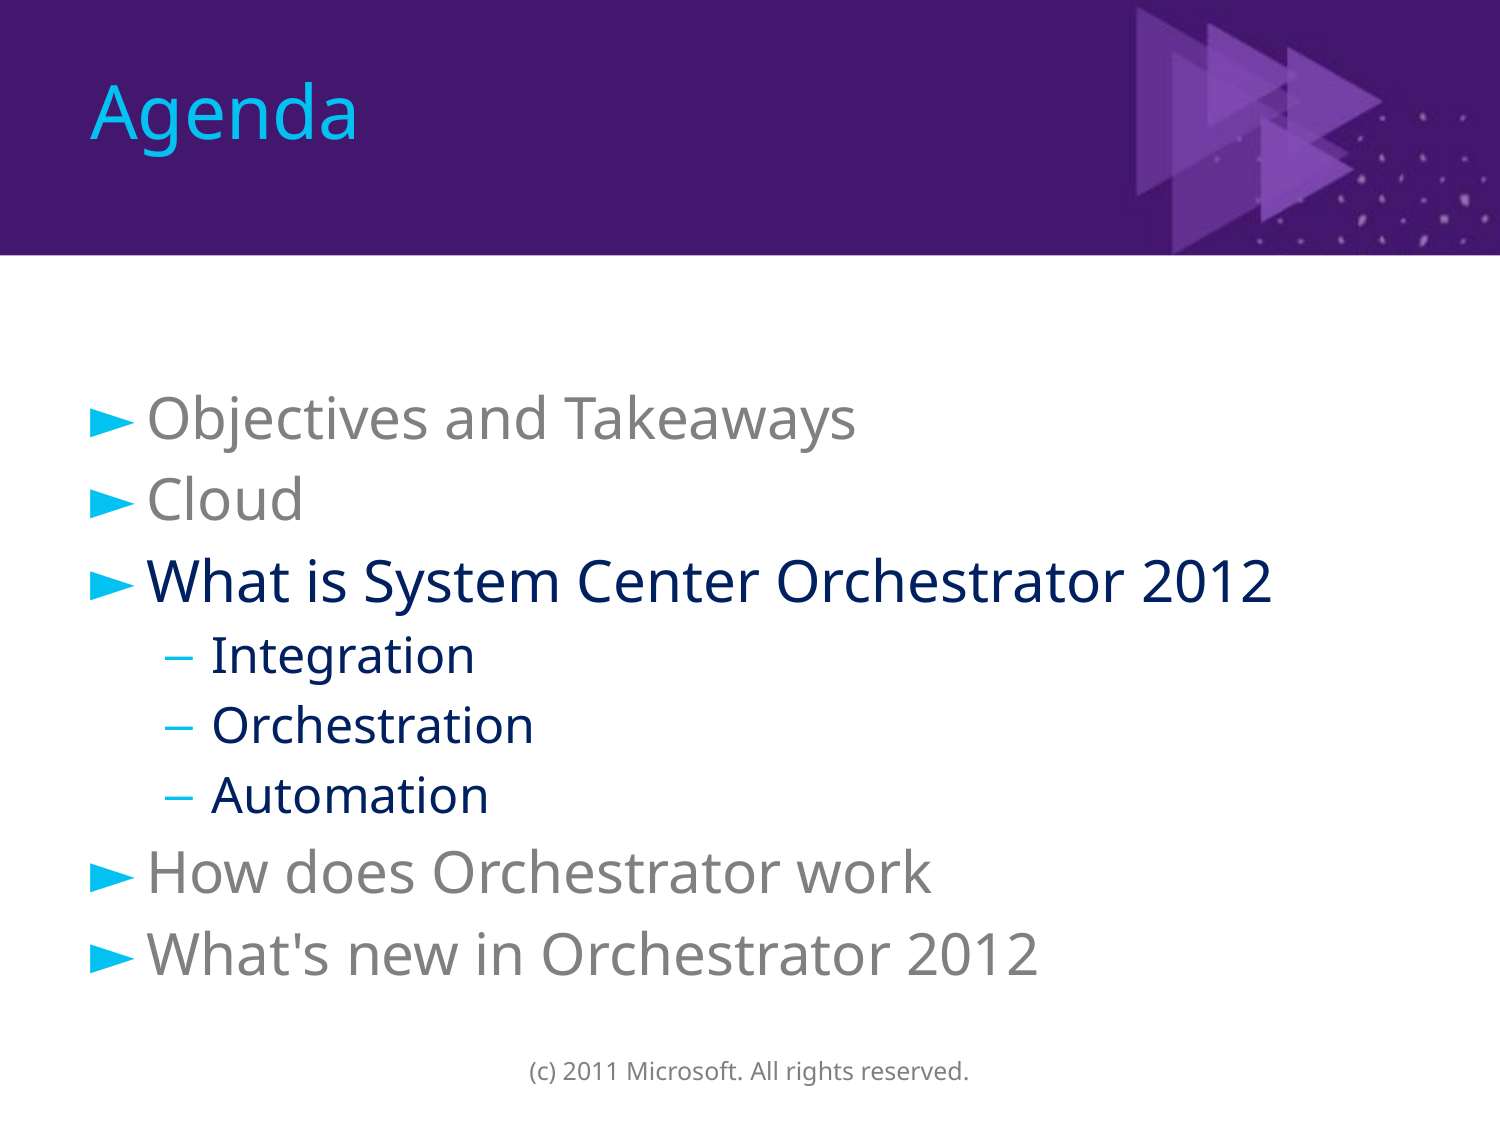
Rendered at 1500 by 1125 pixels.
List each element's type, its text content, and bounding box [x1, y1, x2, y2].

picture [0, 0, 1500, 255]
list Objectives and Takeaways Cloud What is System Center Orchestrator 2012 Integration Orchestration Automation How does Orchestrator work What's new in Orchestrator 2012 [75, 373, 1425, 1005]
title Agenda [75, 56, 1425, 244]
footer (c) 2011 Microsoft. All rights reserved. [512, 1042, 988, 1103]
